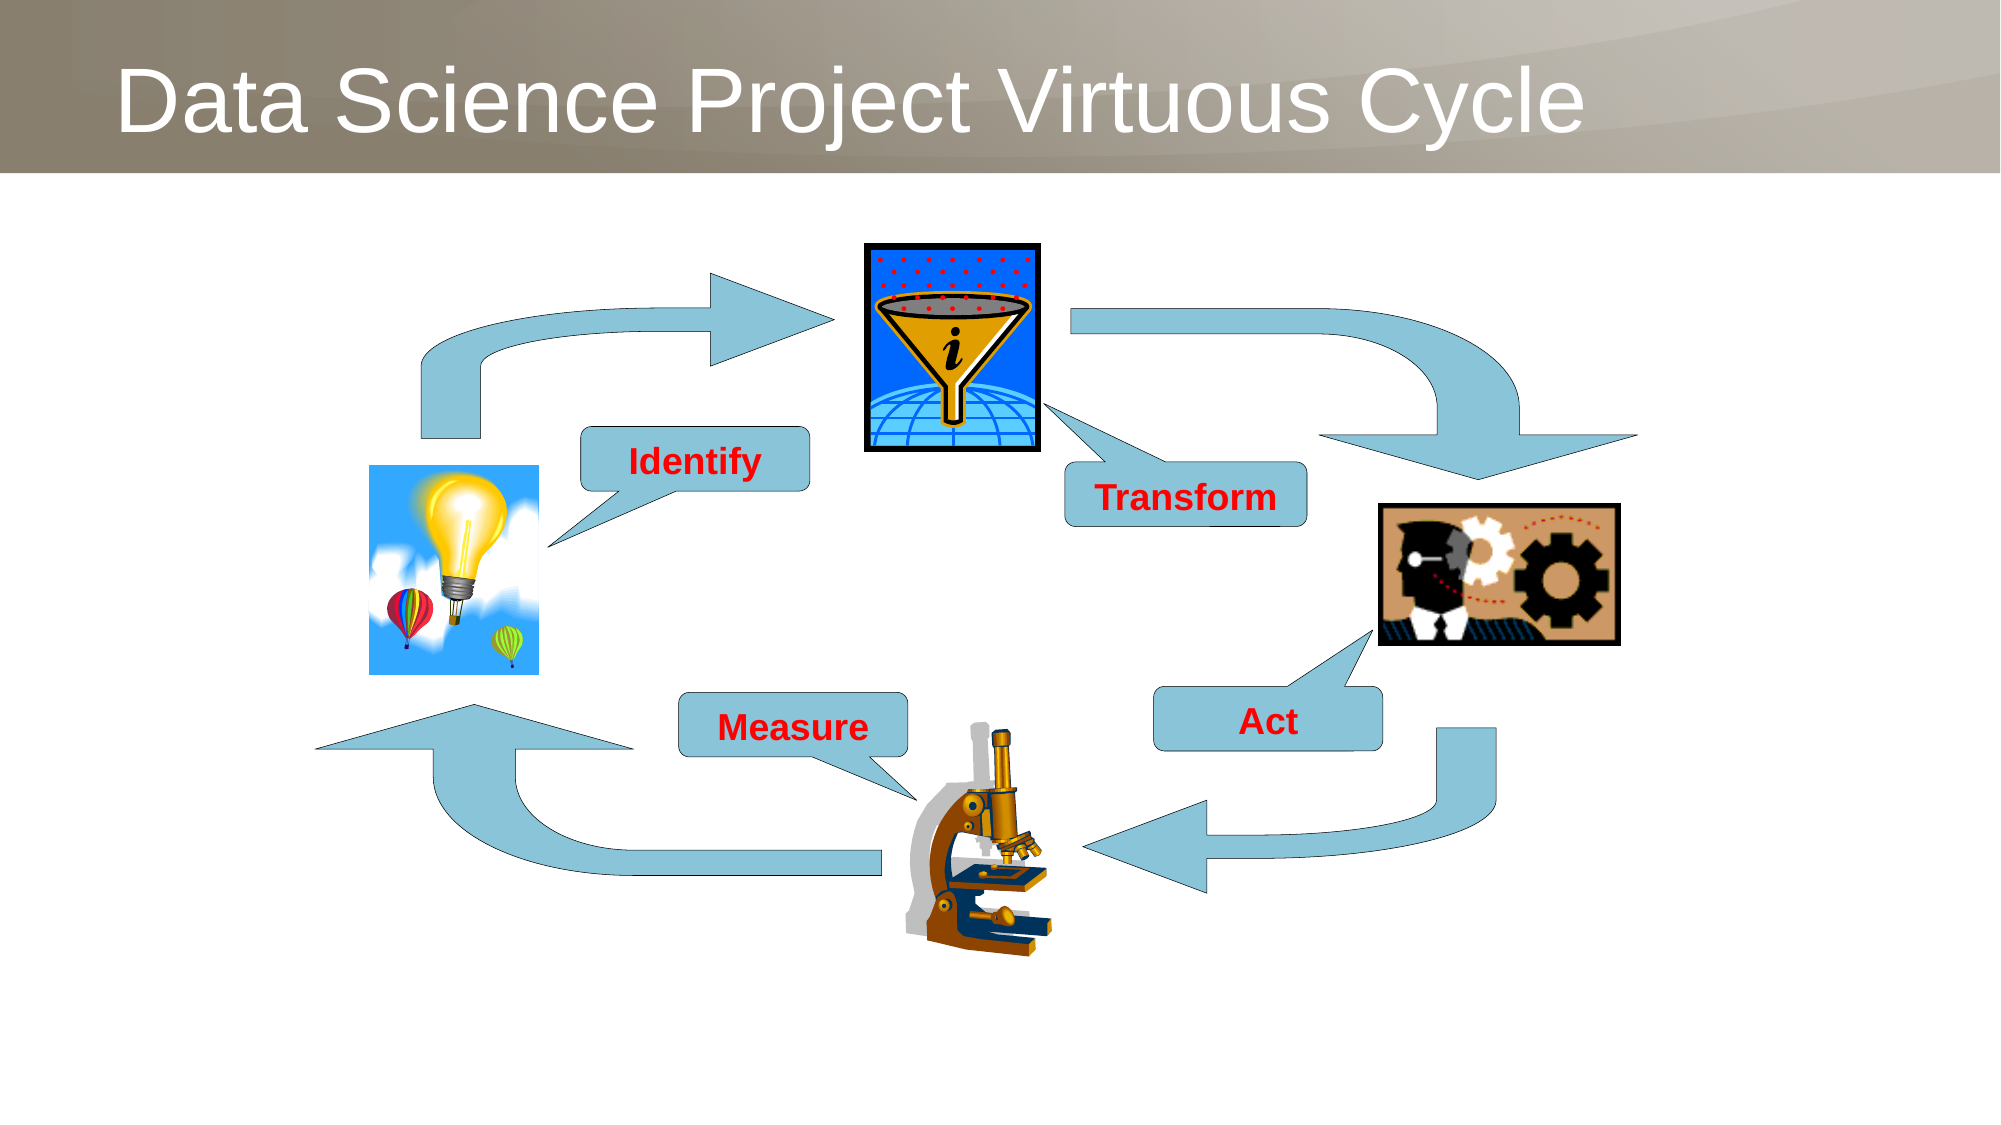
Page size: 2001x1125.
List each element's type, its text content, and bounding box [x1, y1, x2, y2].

text_box Transform [1046, 404, 1308, 527]
text_box [1082, 727, 1497, 894]
text_box [314, 704, 882, 876]
title Data Science Project Virtuous Cycle [99, 30, 1901, 162]
picture [0, 0, 2001, 1125]
text_box [1070, 308, 1638, 480]
text_box Identify [547, 426, 810, 548]
text_box [421, 273, 835, 439]
text_box Measure [678, 692, 908, 794]
text_box Act [1153, 630, 1383, 752]
